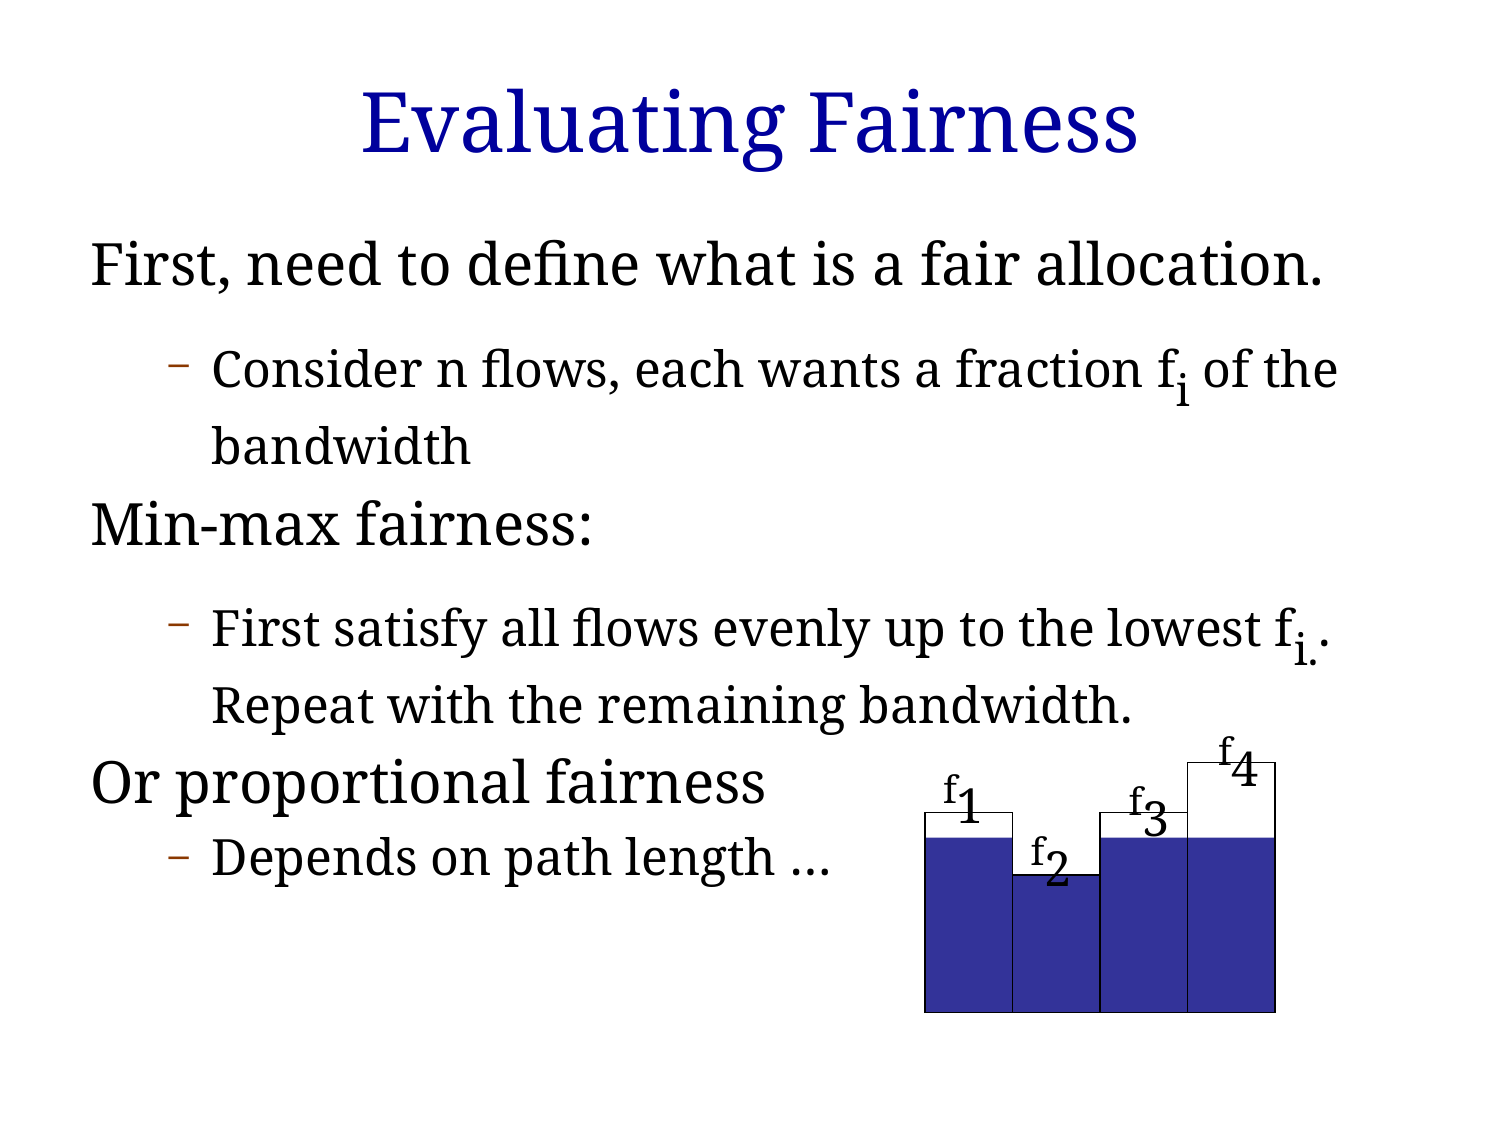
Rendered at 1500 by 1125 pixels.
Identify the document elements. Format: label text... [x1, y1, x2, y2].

list First, need to define what is a fair allocation. Consider n flows, each wants a fraction fi of the bandwidth Min-max fairness: First satisfy all flows evenly up to the lowest fi.. Repeat with the remaining bandwidth. Or proportional fairness Depends on path length … [74, 219, 1426, 963]
text_box f3 [1113, 724, 1185, 854]
title Evaluating Fairness [74, 47, 1426, 191]
text_box f2 [1015, 774, 1087, 904]
text_box f4 [1203, 674, 1274, 804]
text_box [1012, 874, 1099, 1013]
text_box f1 [928, 712, 999, 841]
text_box [1099, 812, 1187, 1013]
text_box [1187, 762, 1275, 1013]
text_box [924, 812, 1013, 1013]
